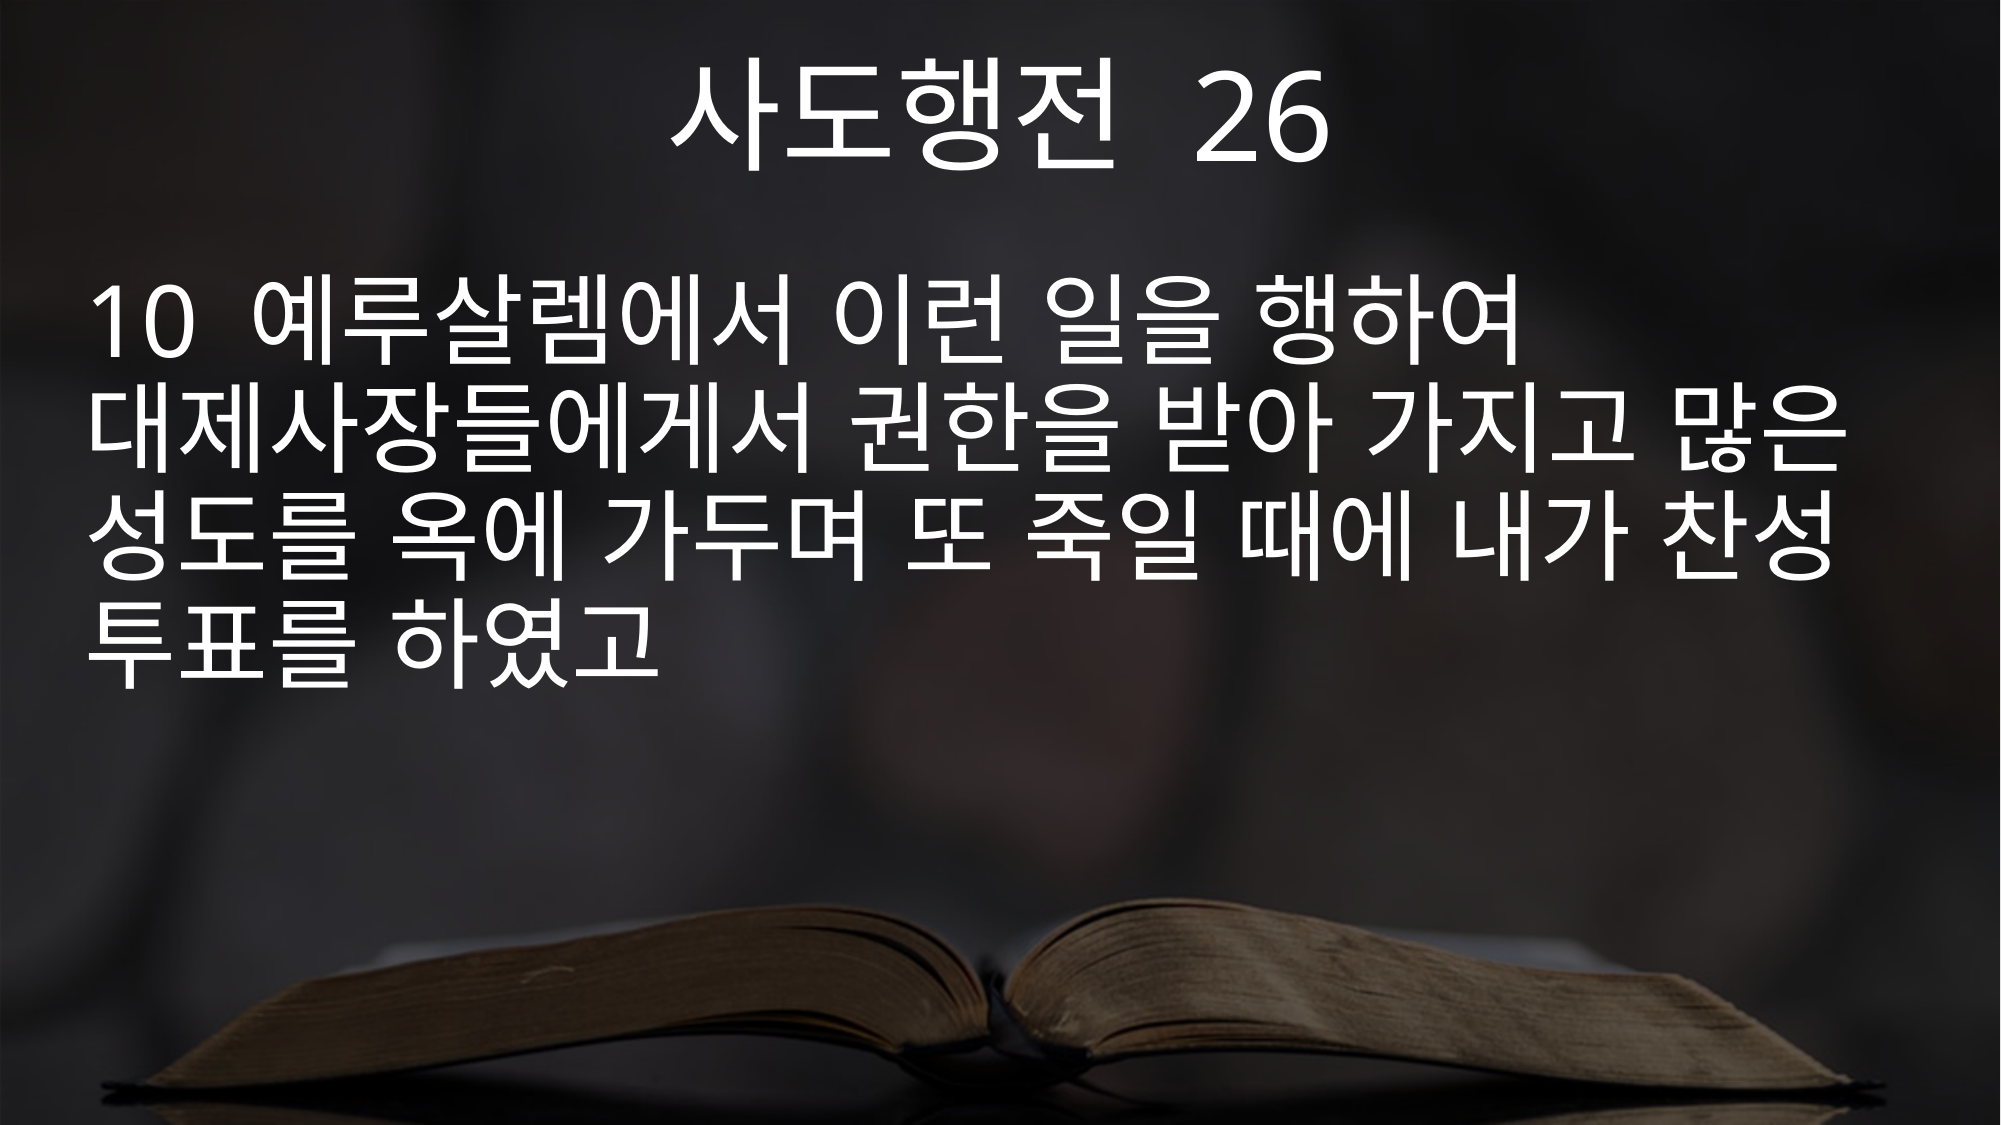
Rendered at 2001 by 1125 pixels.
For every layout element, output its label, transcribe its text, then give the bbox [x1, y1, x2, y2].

picture [0, 0, 2001, 1125]
footer 사도행전 26 [0, 32, 2000, 192]
list 10 예루살렘에서 이런 일을 행하여 대제사장들에게서 권한을 받아 가지고 많은 성도를 옥에 가두며 또 죽일 때에 내가 찬성 투표를 하였고 [69, 263, 1953, 423]
